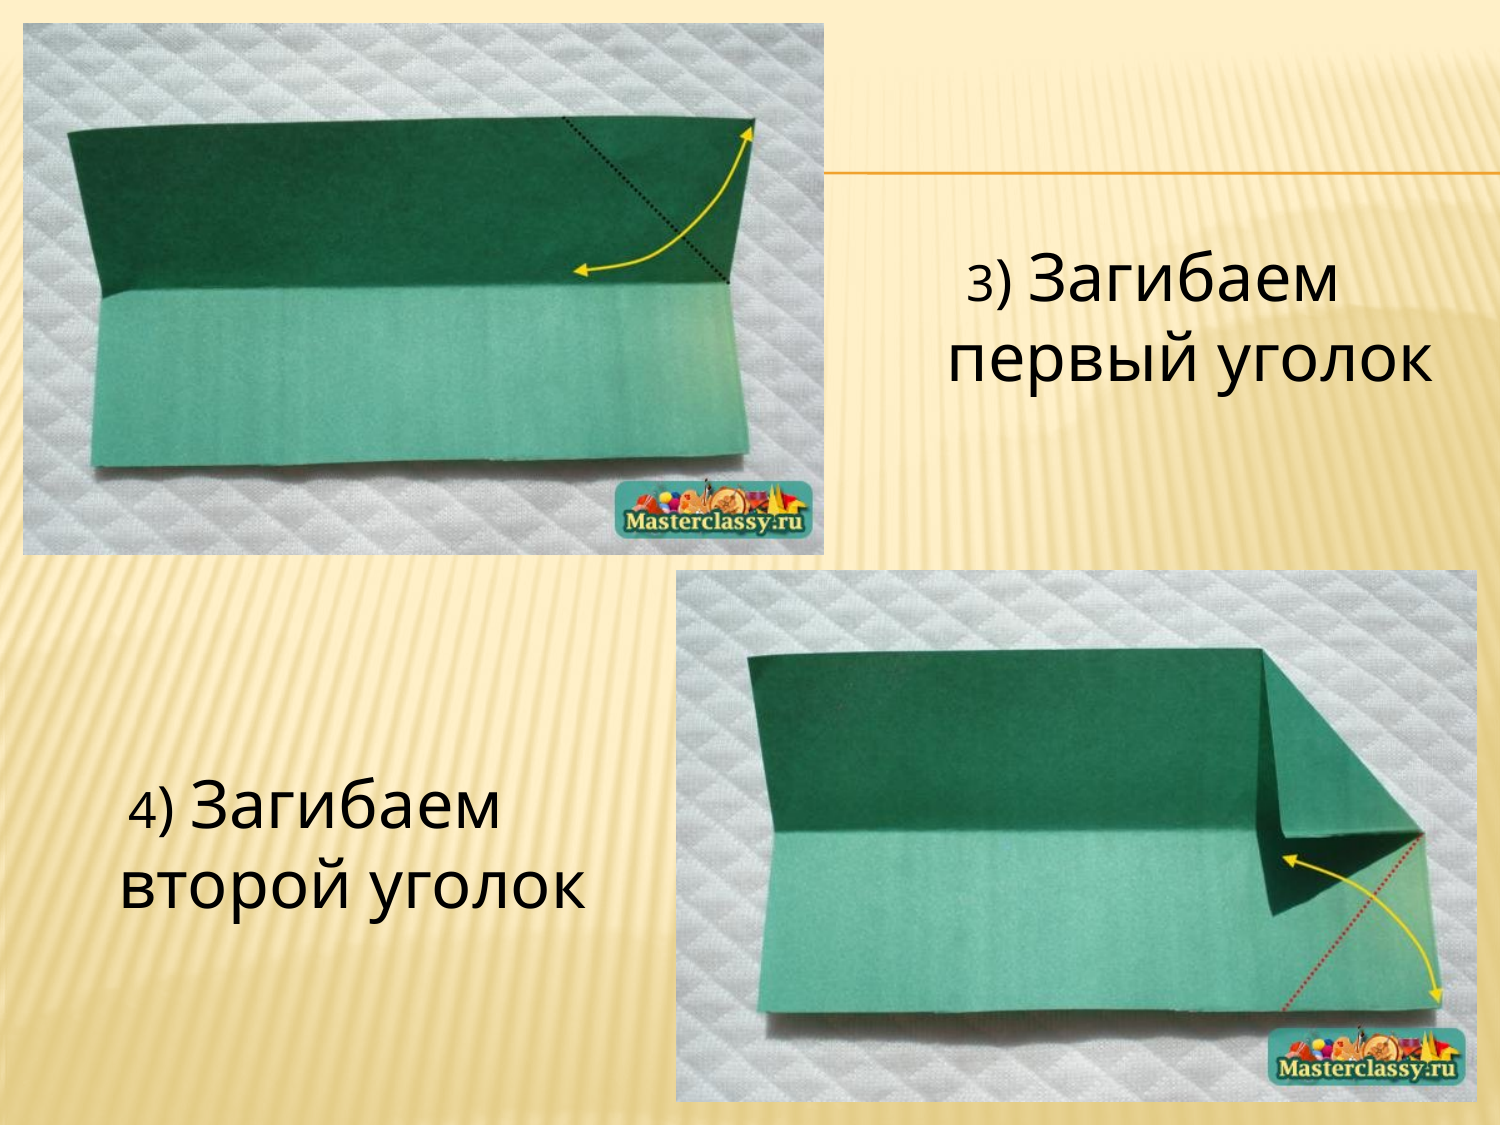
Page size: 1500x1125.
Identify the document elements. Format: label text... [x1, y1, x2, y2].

picture [23, 23, 825, 556]
picture [675, 569, 1477, 1102]
text_box 4) Загибаем второй уголок [35, 761, 598, 922]
text_box 3) Загибаем первый уголок [843, 234, 1465, 395]
